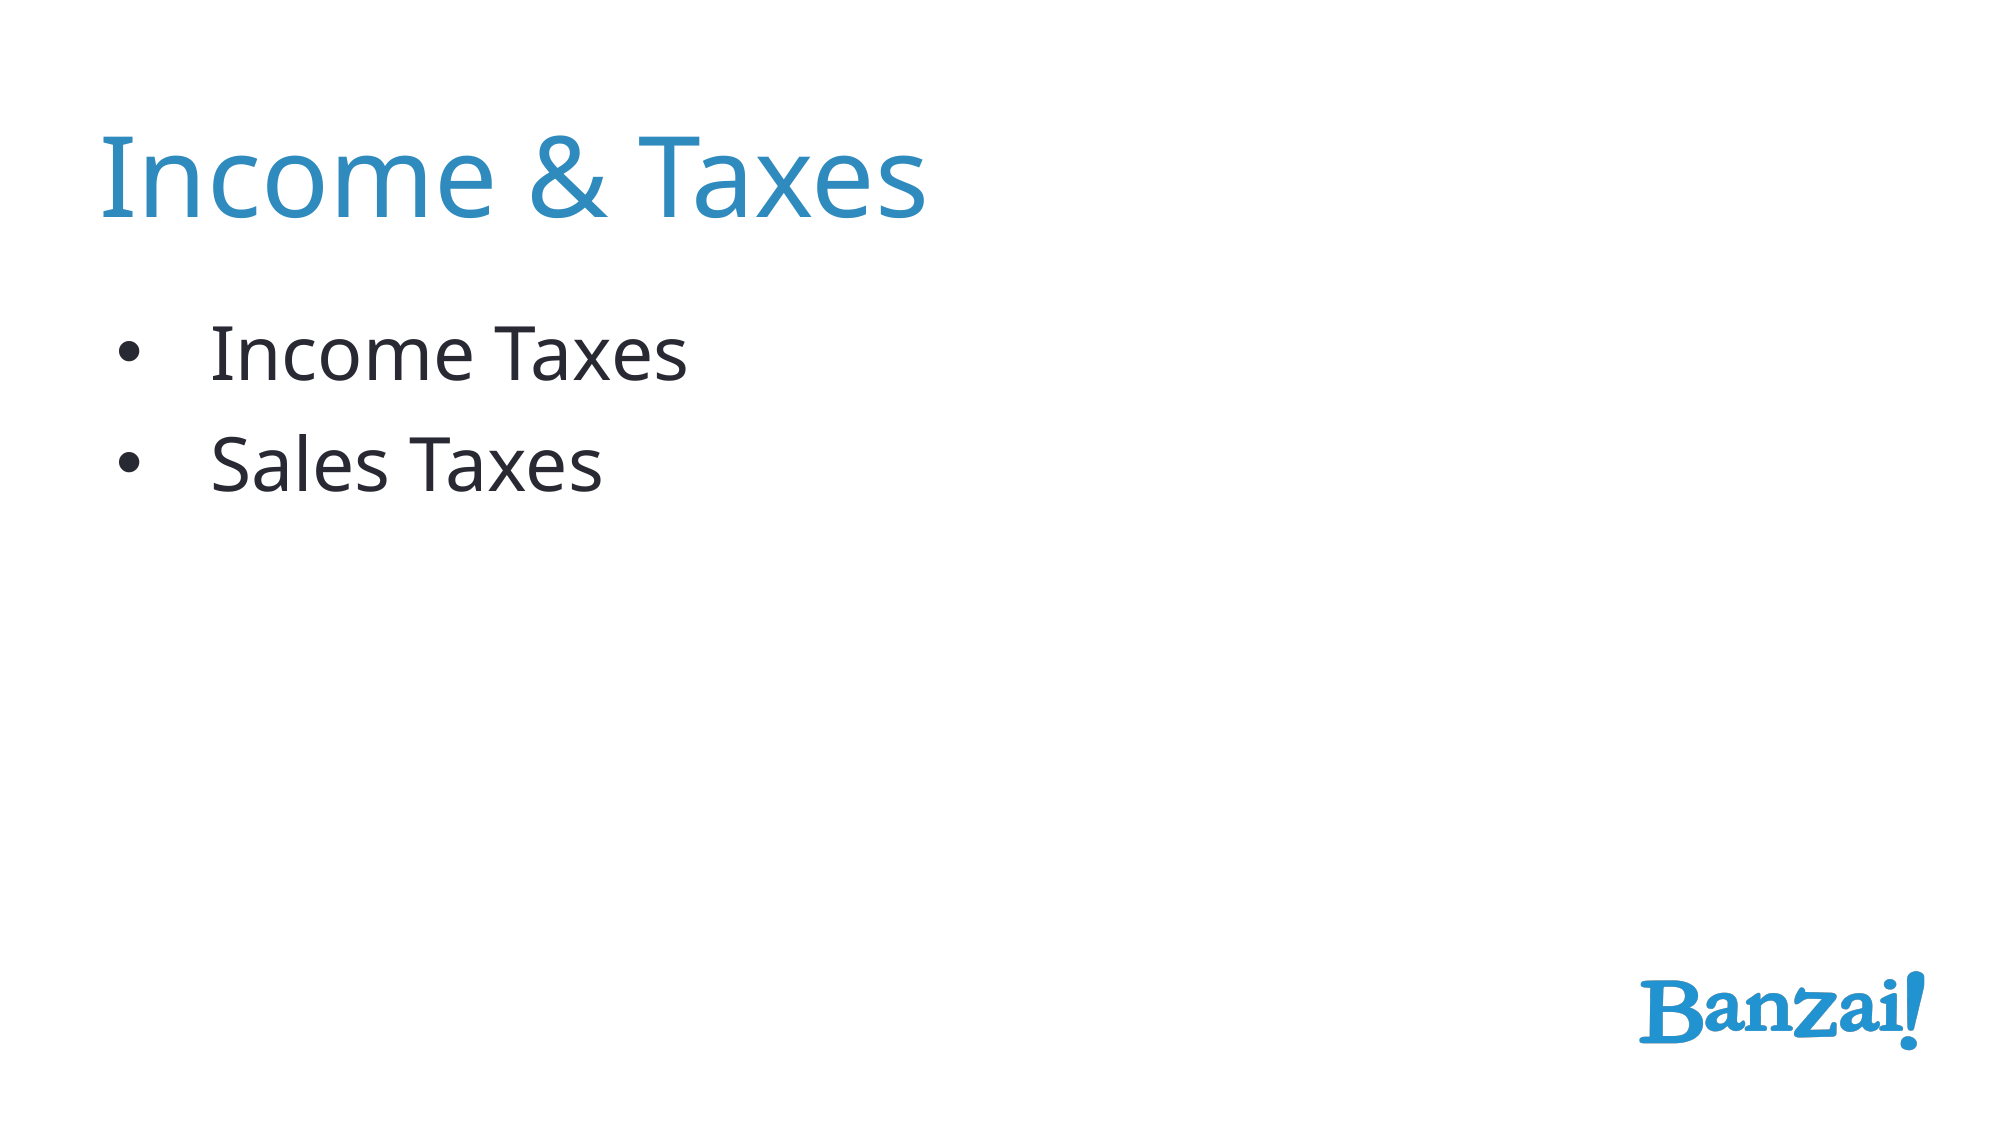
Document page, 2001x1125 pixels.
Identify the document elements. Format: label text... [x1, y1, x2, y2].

picture [1639, 971, 1925, 1055]
title Income & Taxes [91, 16, 1892, 250]
subtitle Income Taxes Sales Taxes [108, 297, 1875, 1058]
